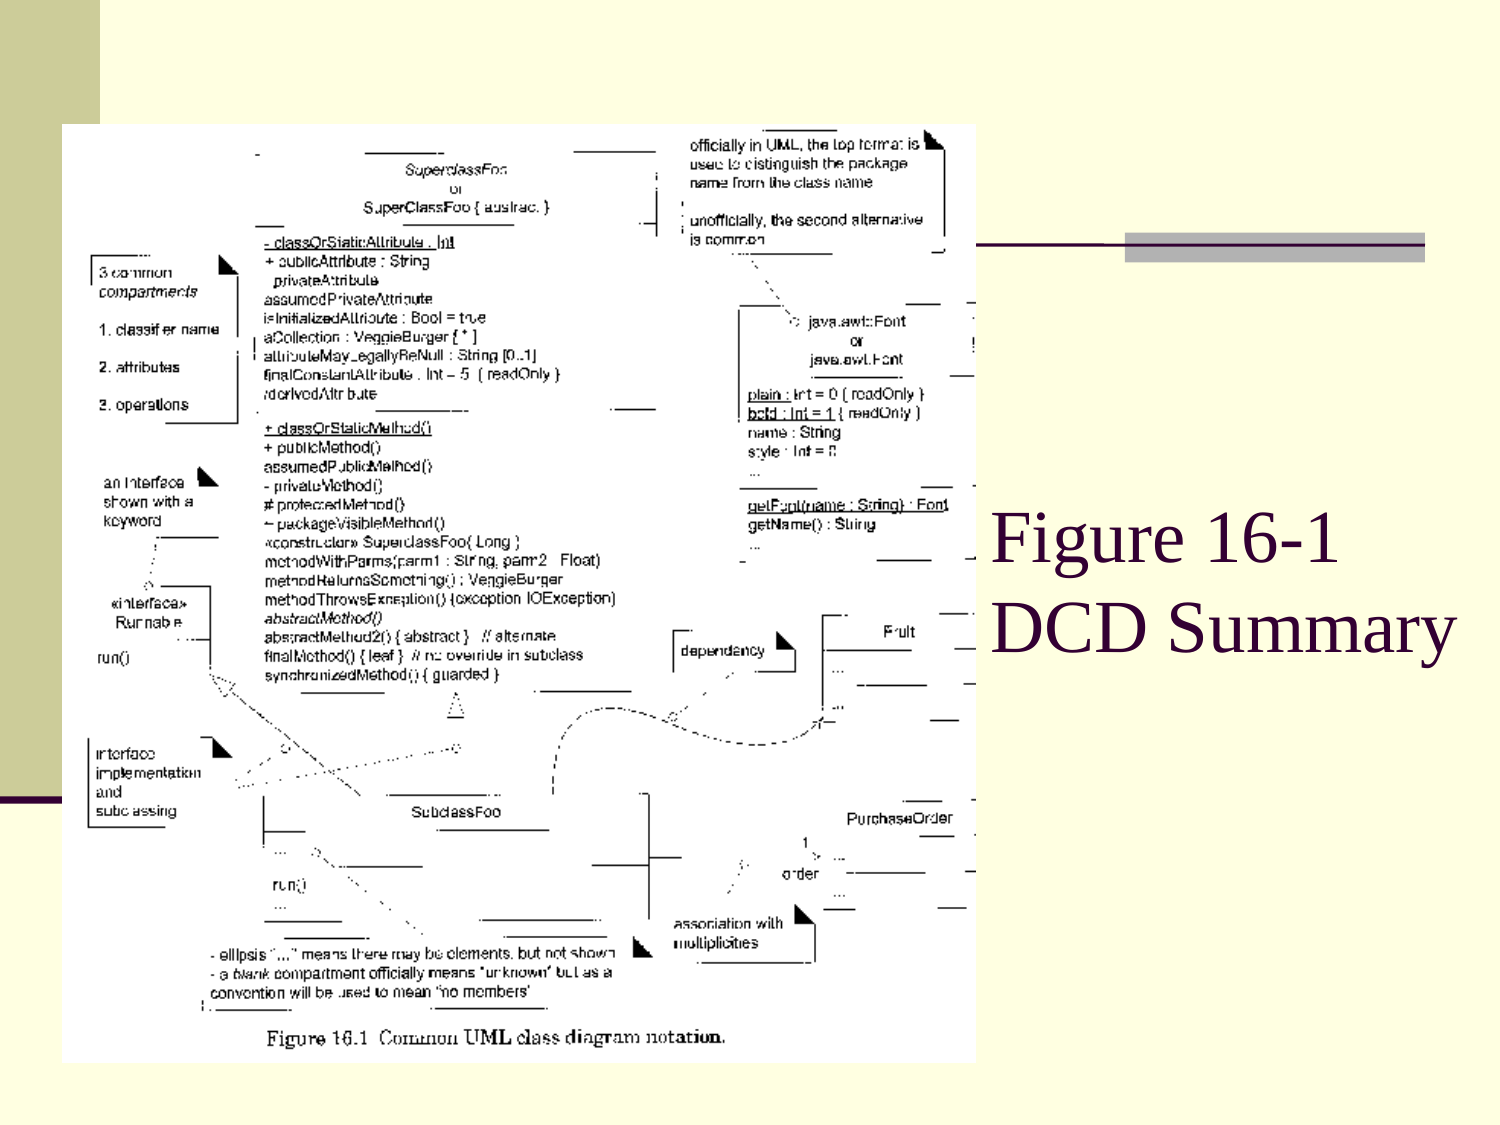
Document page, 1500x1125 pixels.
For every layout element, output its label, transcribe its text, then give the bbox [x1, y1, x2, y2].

title Figure 16-1 DCD Summary [980, 349, 1500, 805]
picture [62, 124, 976, 1063]
